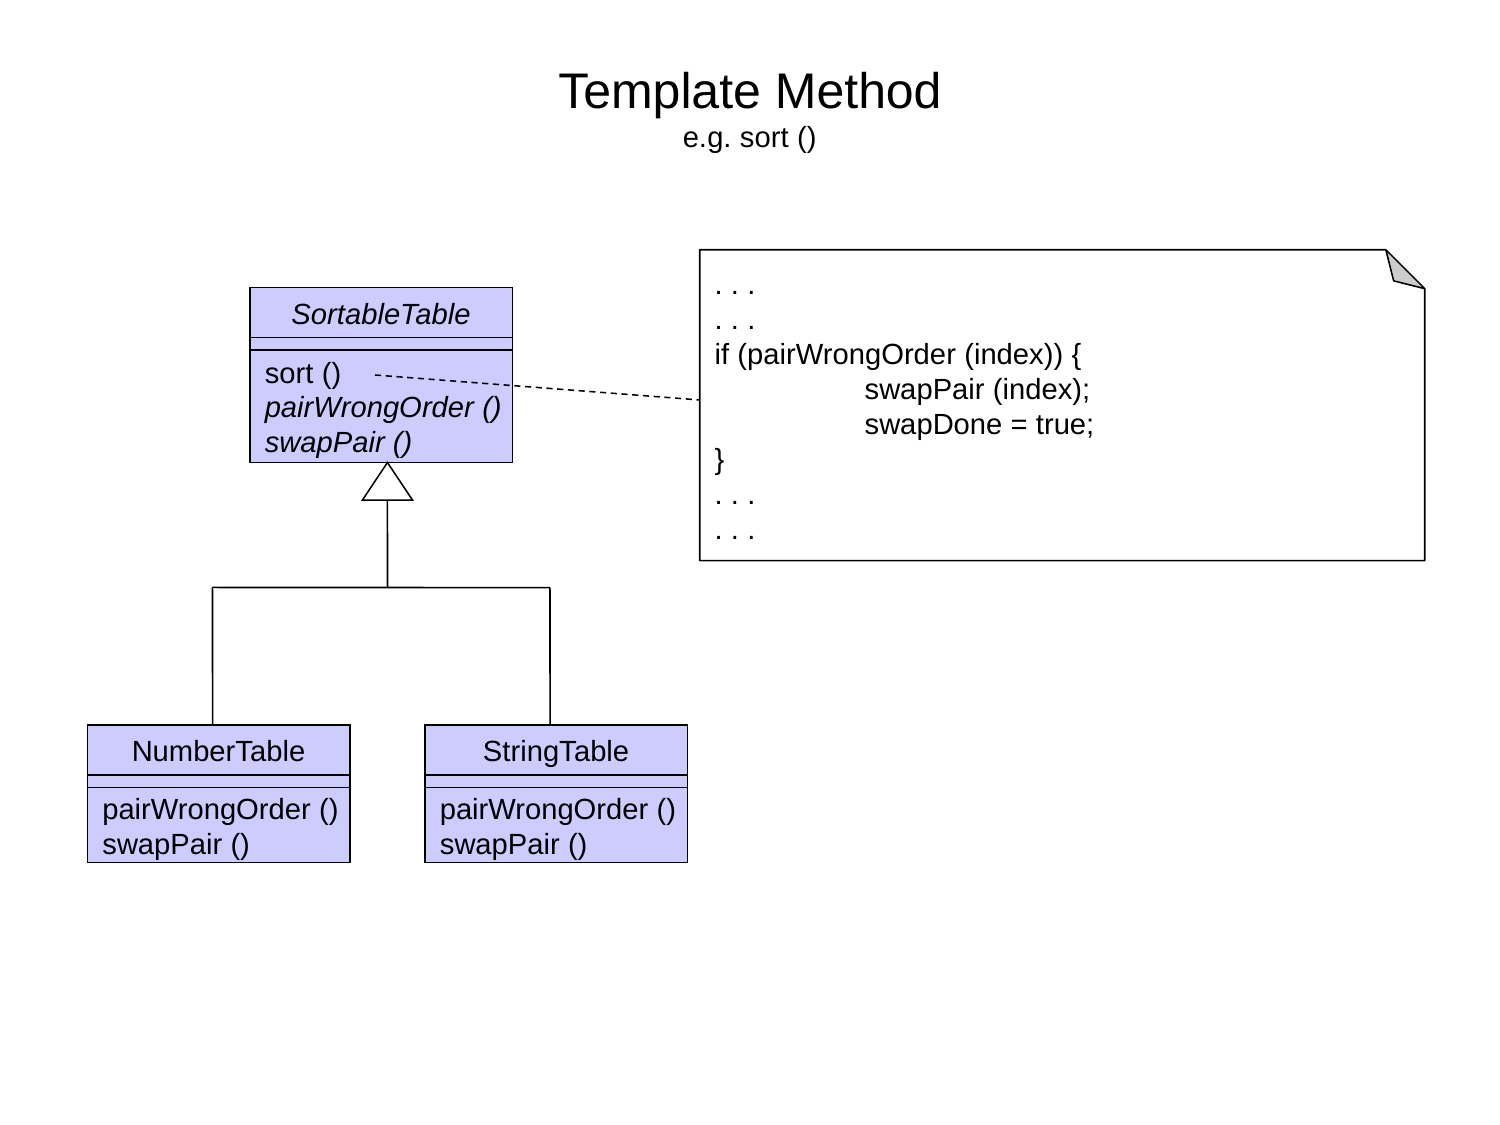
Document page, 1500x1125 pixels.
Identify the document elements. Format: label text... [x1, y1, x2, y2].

text_box [425, 774, 688, 787]
text_box NumberTable [87, 725, 350, 774]
title Template Method e.g. sort () [112, 37, 1388, 176]
text_box pairWrongOrder () swapPair () [87, 787, 350, 863]
text_box StringTable [425, 725, 688, 774]
text_box sort () pairWrongOrder () swapPair () [249, 350, 513, 463]
text_box [249, 337, 513, 350]
text_box pairWrongOrder () swapPair () [425, 787, 688, 863]
text_box [362, 462, 413, 501]
text_box [87, 774, 350, 787]
text_box SortableTable [249, 287, 513, 337]
text_box . . . . . . if (pairWrongOrder (index)) { swapPair (index); swapDone = true; } . . . . . . [699, 249, 1425, 561]
